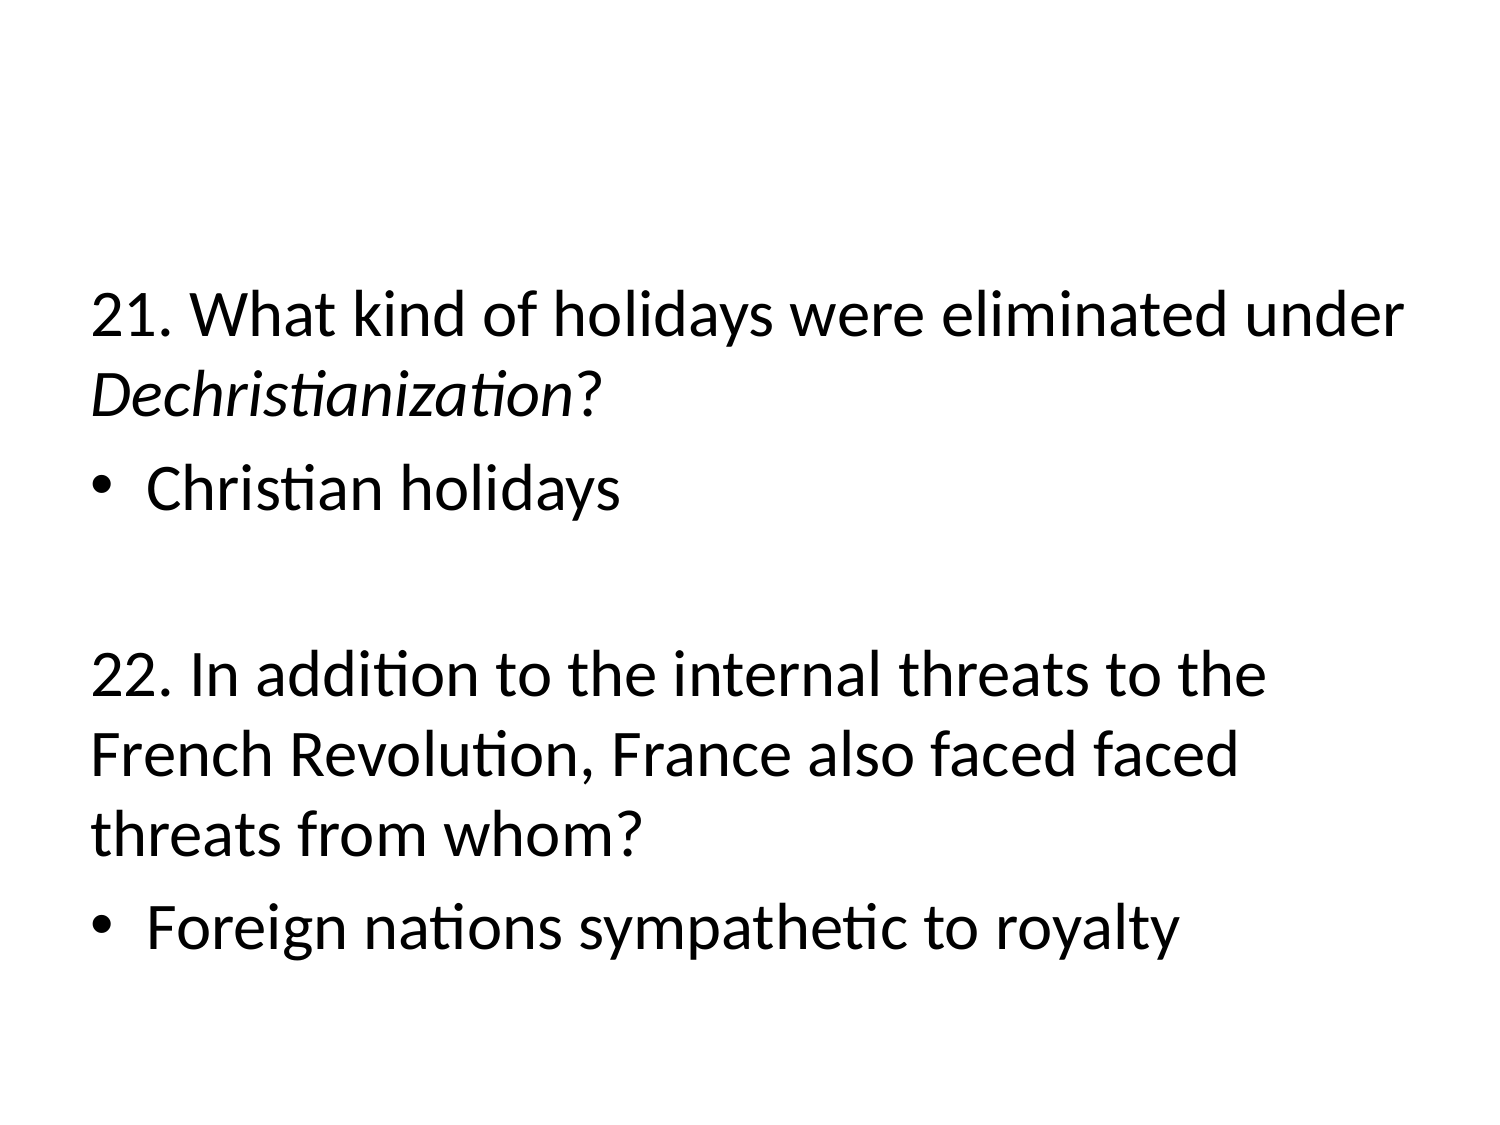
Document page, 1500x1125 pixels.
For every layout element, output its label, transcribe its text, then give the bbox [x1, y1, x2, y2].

list 21. What kind of holidays were eliminated under Dechristianization? Christian holidays 22. In addition to the internal threats to the French Revolution, France also faced faced threats from whom? Foreign nations sympathetic to royalty [75, 262, 1425, 1005]
